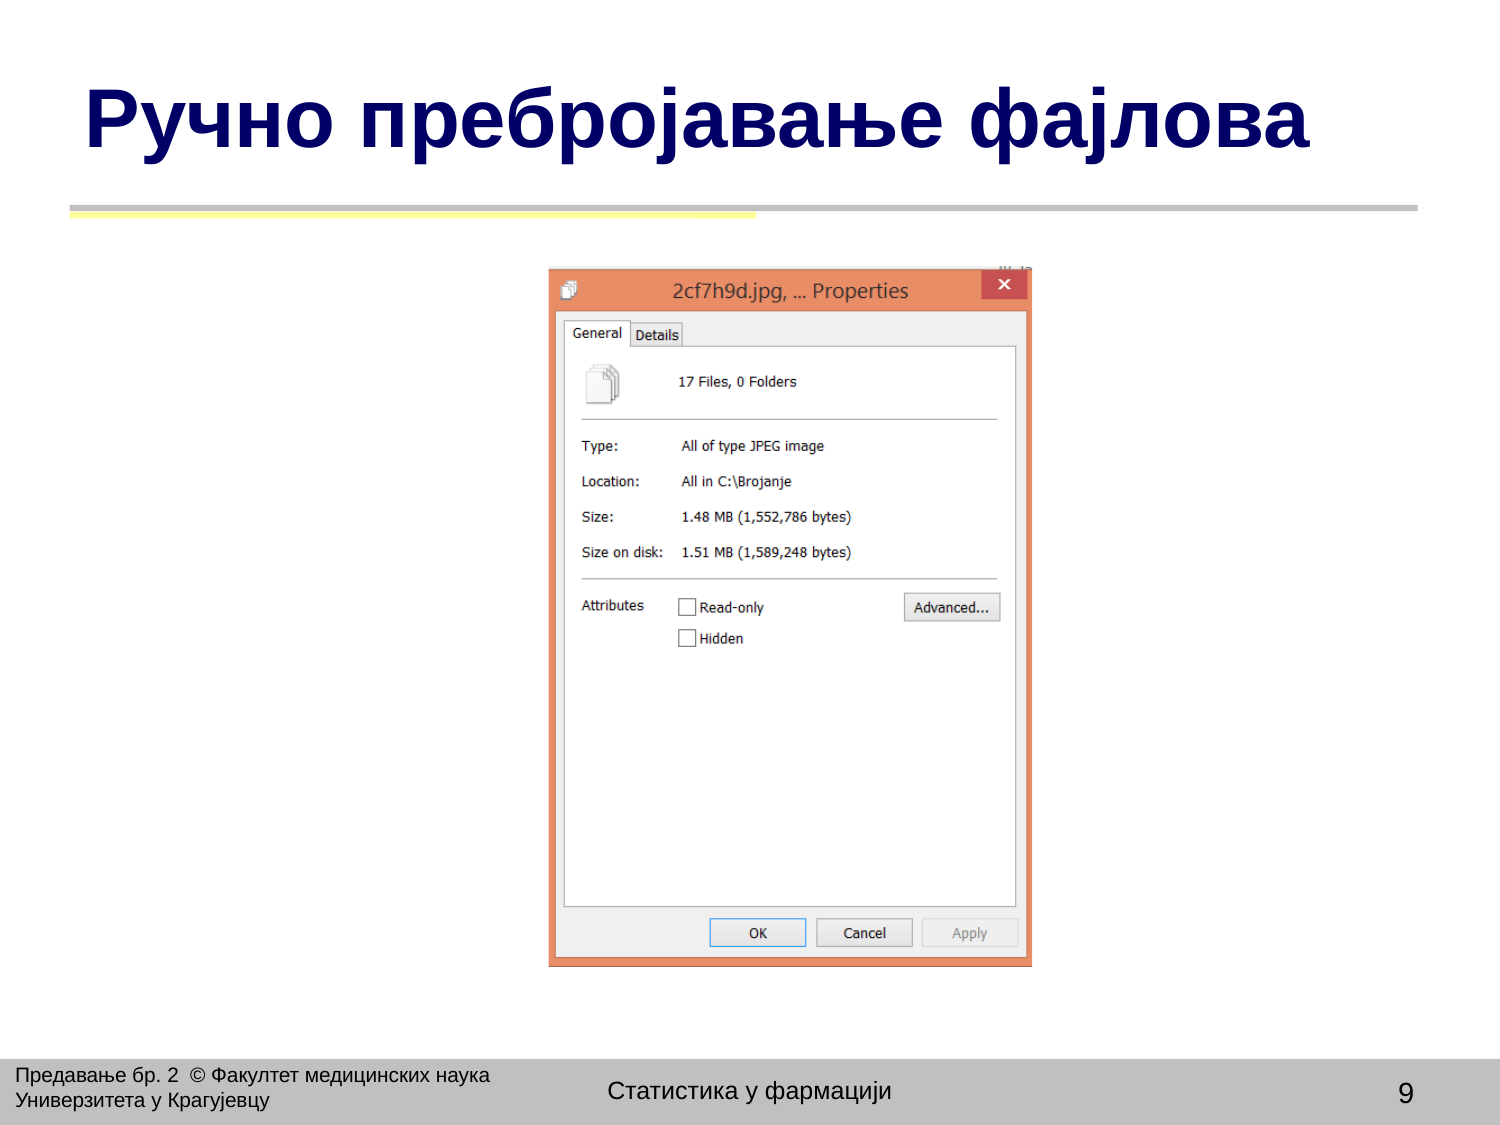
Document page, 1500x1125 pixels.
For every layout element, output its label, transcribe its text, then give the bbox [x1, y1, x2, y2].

footer Статистика у фармацији [512, 1066, 988, 1125]
picture [548, 266, 1033, 967]
slide_number Предавање бр. 2 © Факултет медицинских наука Универзитета у Крагујевцу [0, 1053, 602, 1108]
slide_number 9 [1079, 1066, 1430, 1125]
title Ручно пребројавање фајлова [69, 19, 1426, 208]
